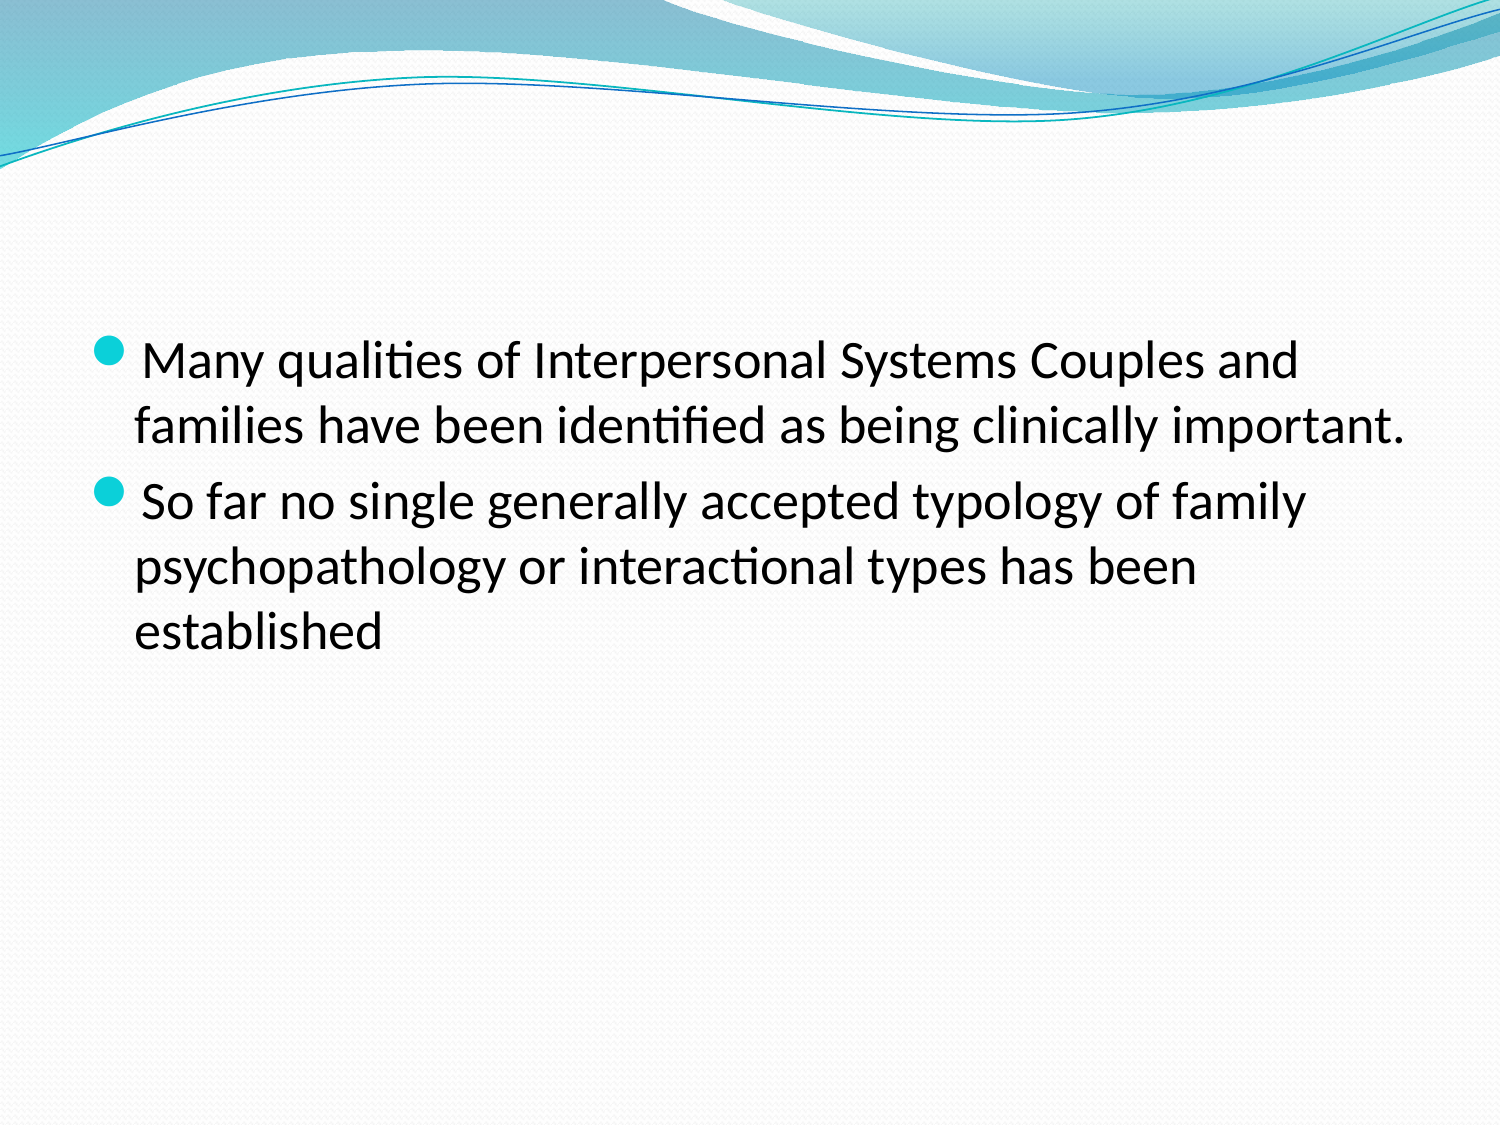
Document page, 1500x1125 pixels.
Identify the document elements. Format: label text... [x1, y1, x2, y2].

list Many qualities of Interpersonal Systems Couples and families have been identified as being clinically important. So far no single generally accepted typology of family psychopathology or interactional types has been established [75, 317, 1425, 1038]
